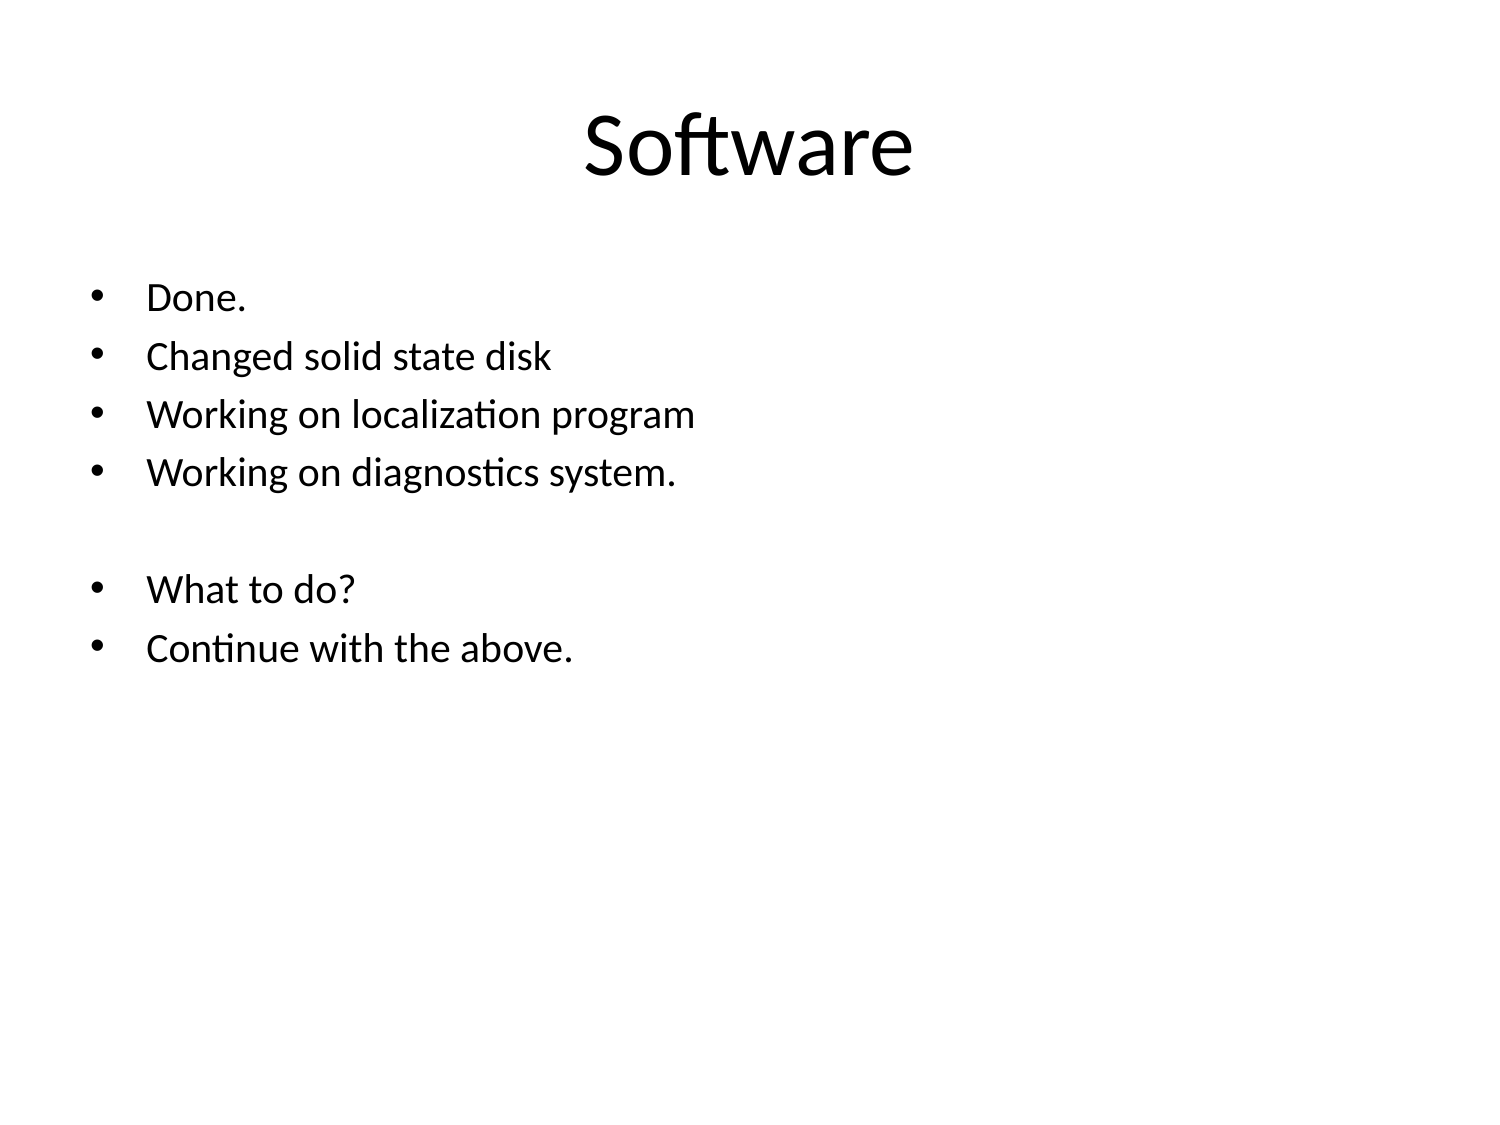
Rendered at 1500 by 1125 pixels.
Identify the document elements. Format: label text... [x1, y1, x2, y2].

title Software [75, 45, 1425, 233]
list Done. Changed solid state disk Working on localization program Working on diagnostics system. What to do? Continue with the above. [75, 262, 1425, 1005]
